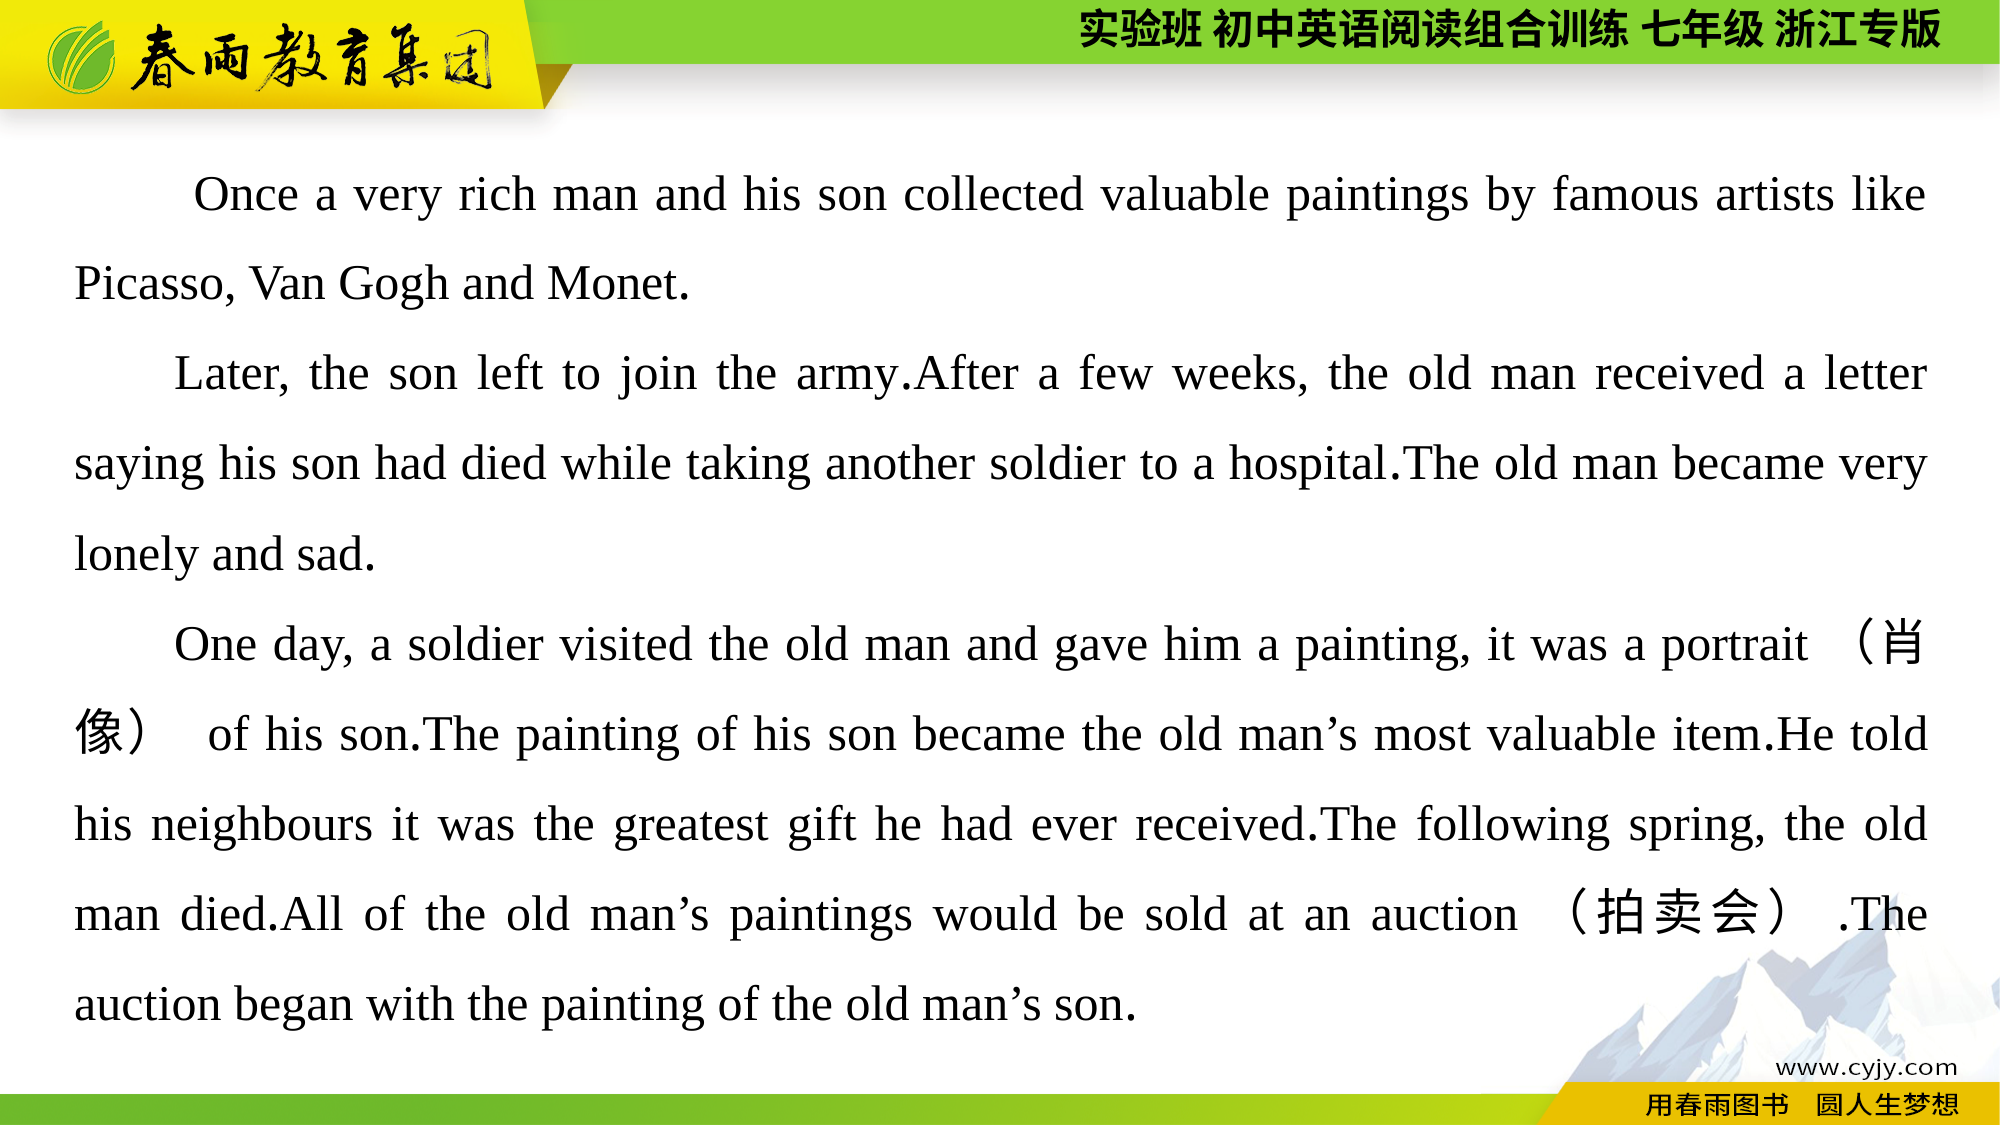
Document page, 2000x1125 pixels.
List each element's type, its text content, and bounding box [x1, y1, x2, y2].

picture [0, 0, 2000, 1125]
list Once a very rich man and his son collected valuable paintings by famous artists like Picasso, Van Gogh and Monet. Later, the son left to join the army.After a few weeks, the old man received a letter saying his son had died while taking another soldier to a hospital.The old man became very lonely and sad. One day, a soldier visited the old man and gave him a painting, it was a portrait（肖像） of his son.The painting of his son became the old man’s most valuable item.He told his neighbours it was the greatest gift he had ever received.The following spring, the old man died.All of the old man’s paintings would be sold at an auction（拍卖会）.The auction began with the painting of the old man’s son. [59, 122, 1944, 1035]
